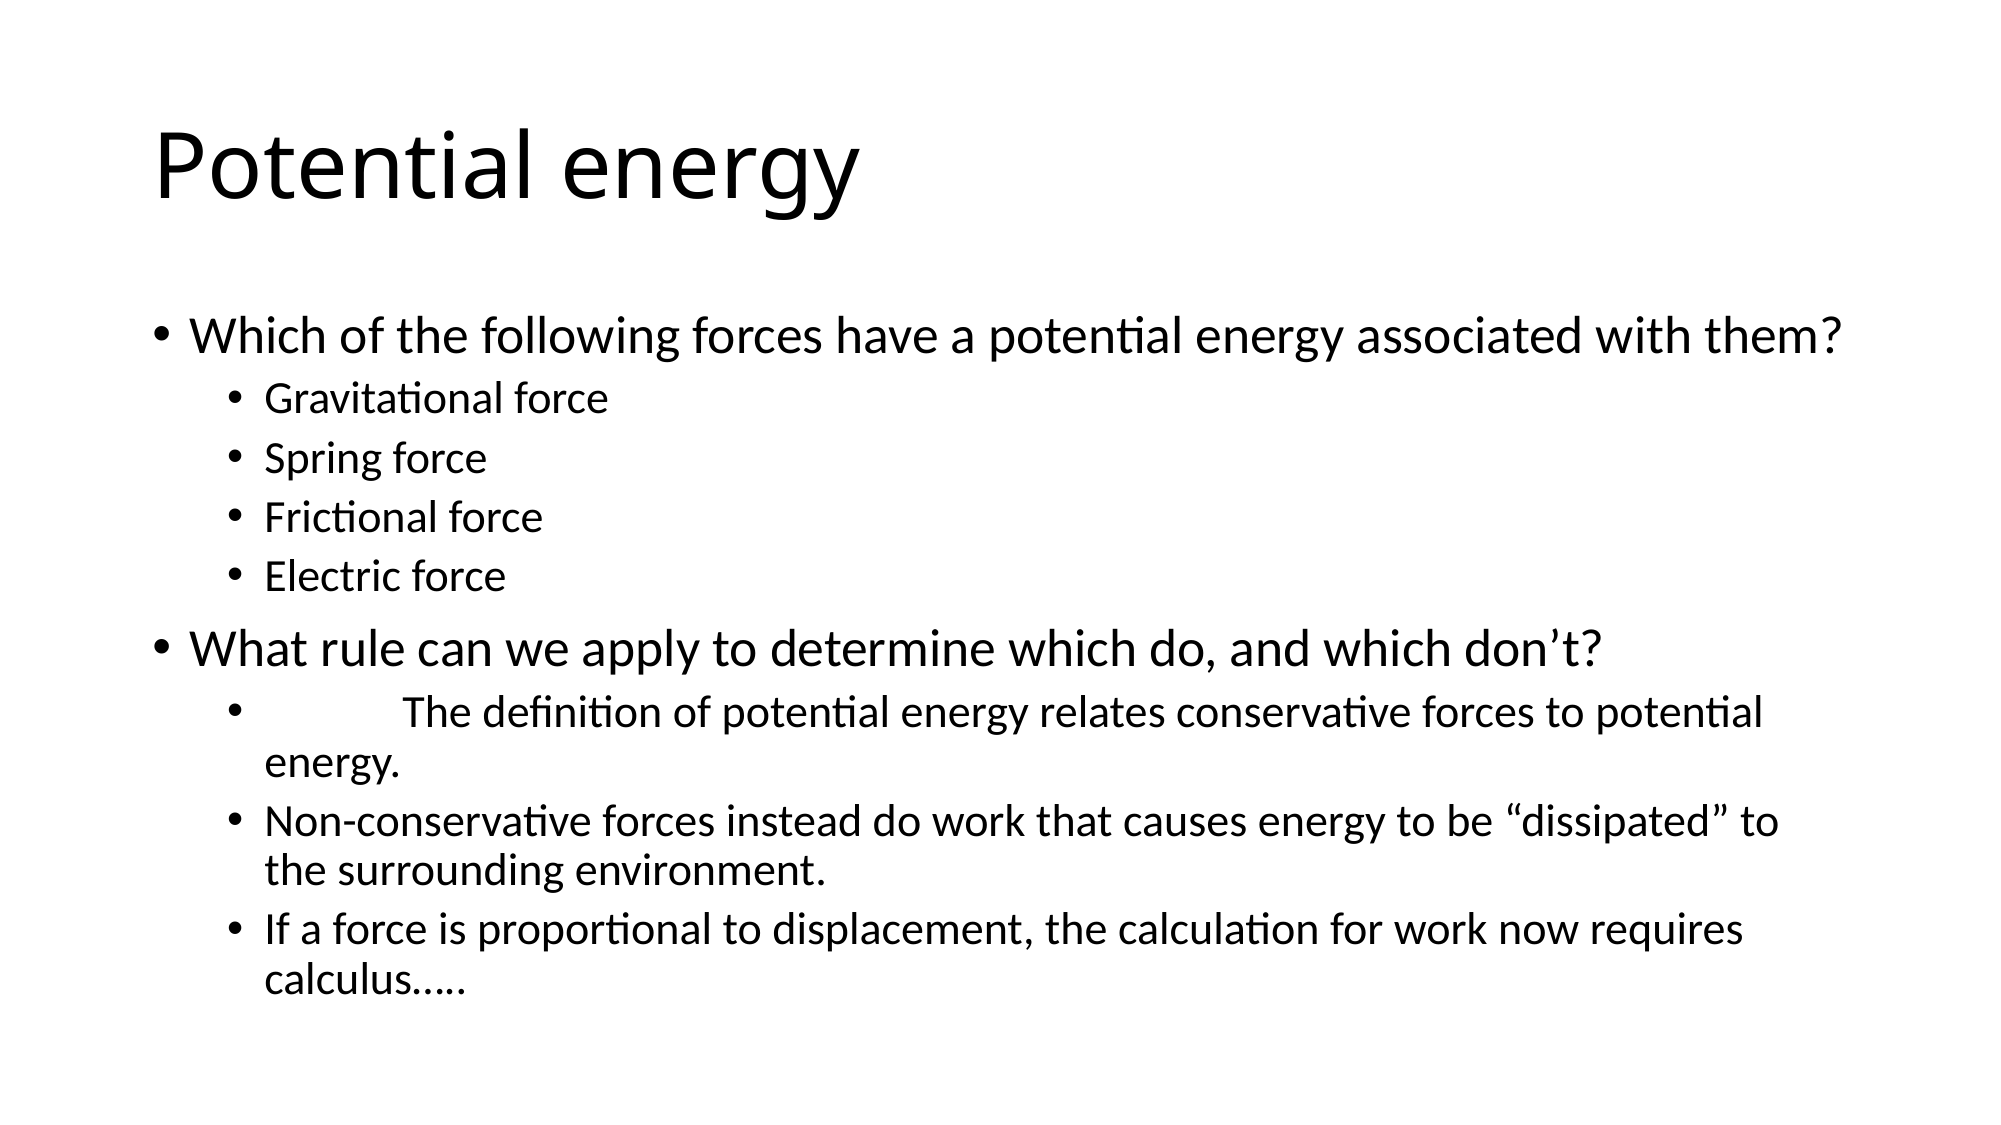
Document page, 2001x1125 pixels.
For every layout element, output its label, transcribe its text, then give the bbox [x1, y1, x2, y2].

title Potential energy [137, 59, 1863, 278]
